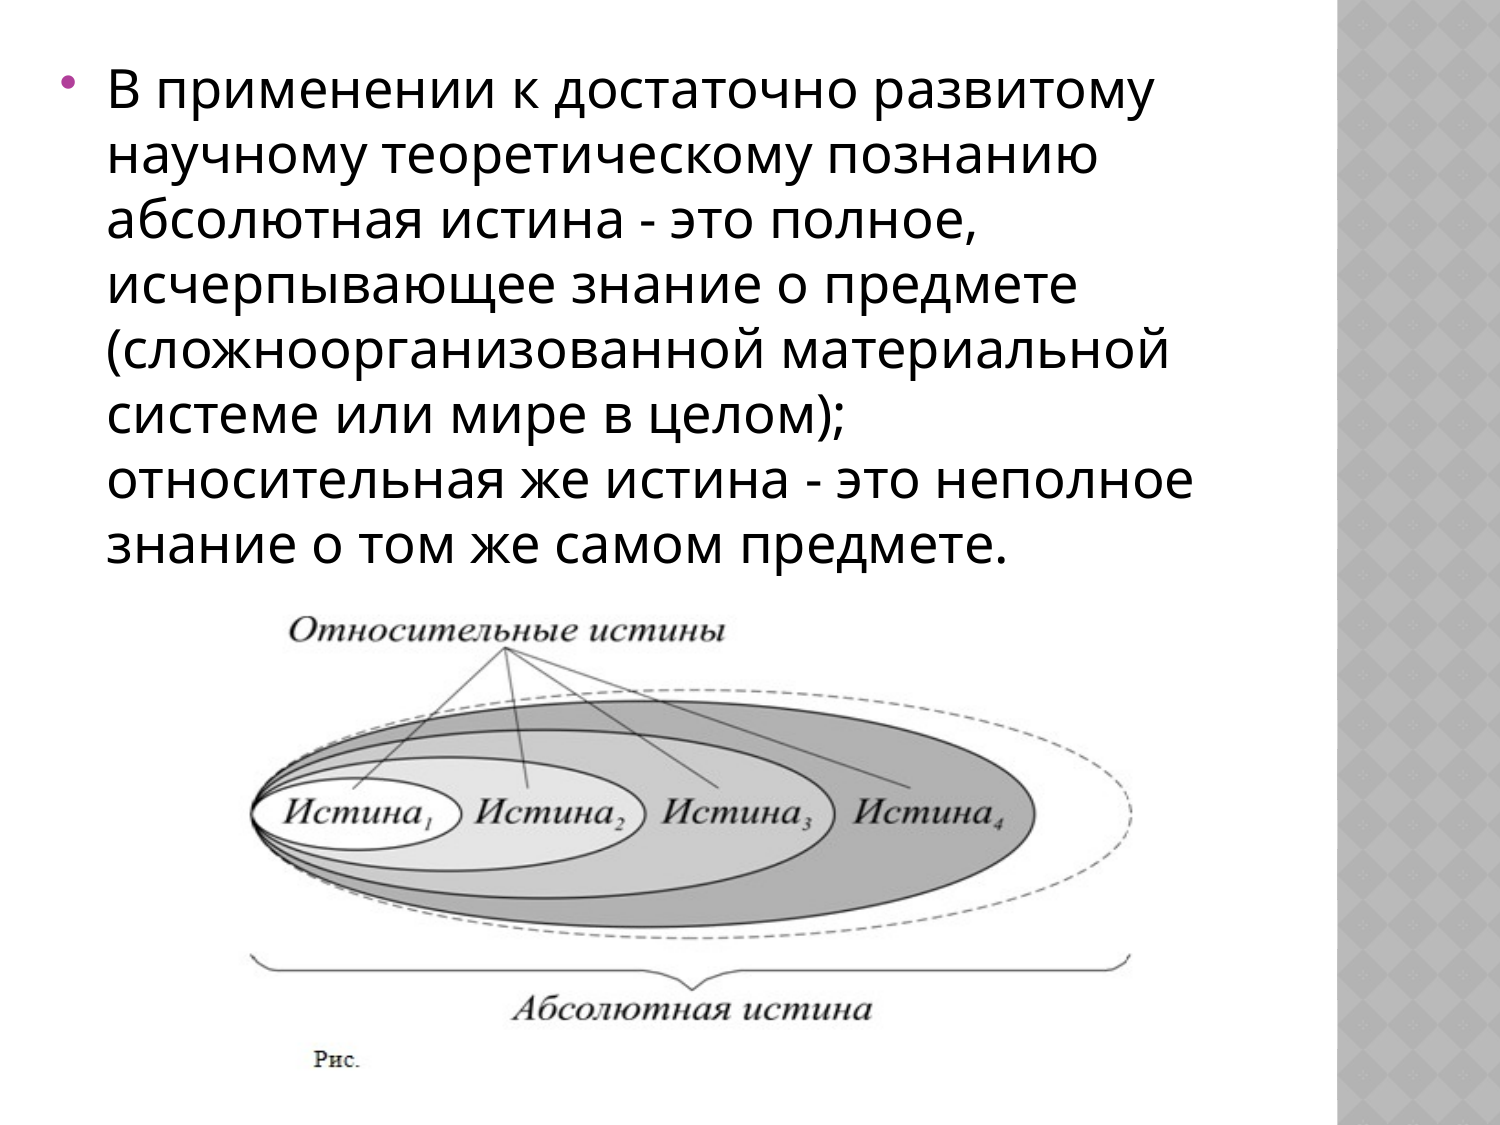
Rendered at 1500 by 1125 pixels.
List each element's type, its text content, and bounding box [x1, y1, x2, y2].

picture [210, 550, 1149, 1091]
list В применении к достаточно развитому научному теоретическому познанию абсолютная истина - это полное, исчерпывающее знание о предмете (сложноорганизованной материальной системе или мире в целом); относительная же истина - это неполное знание о том же самом предмете. [46, 46, 1235, 842]
